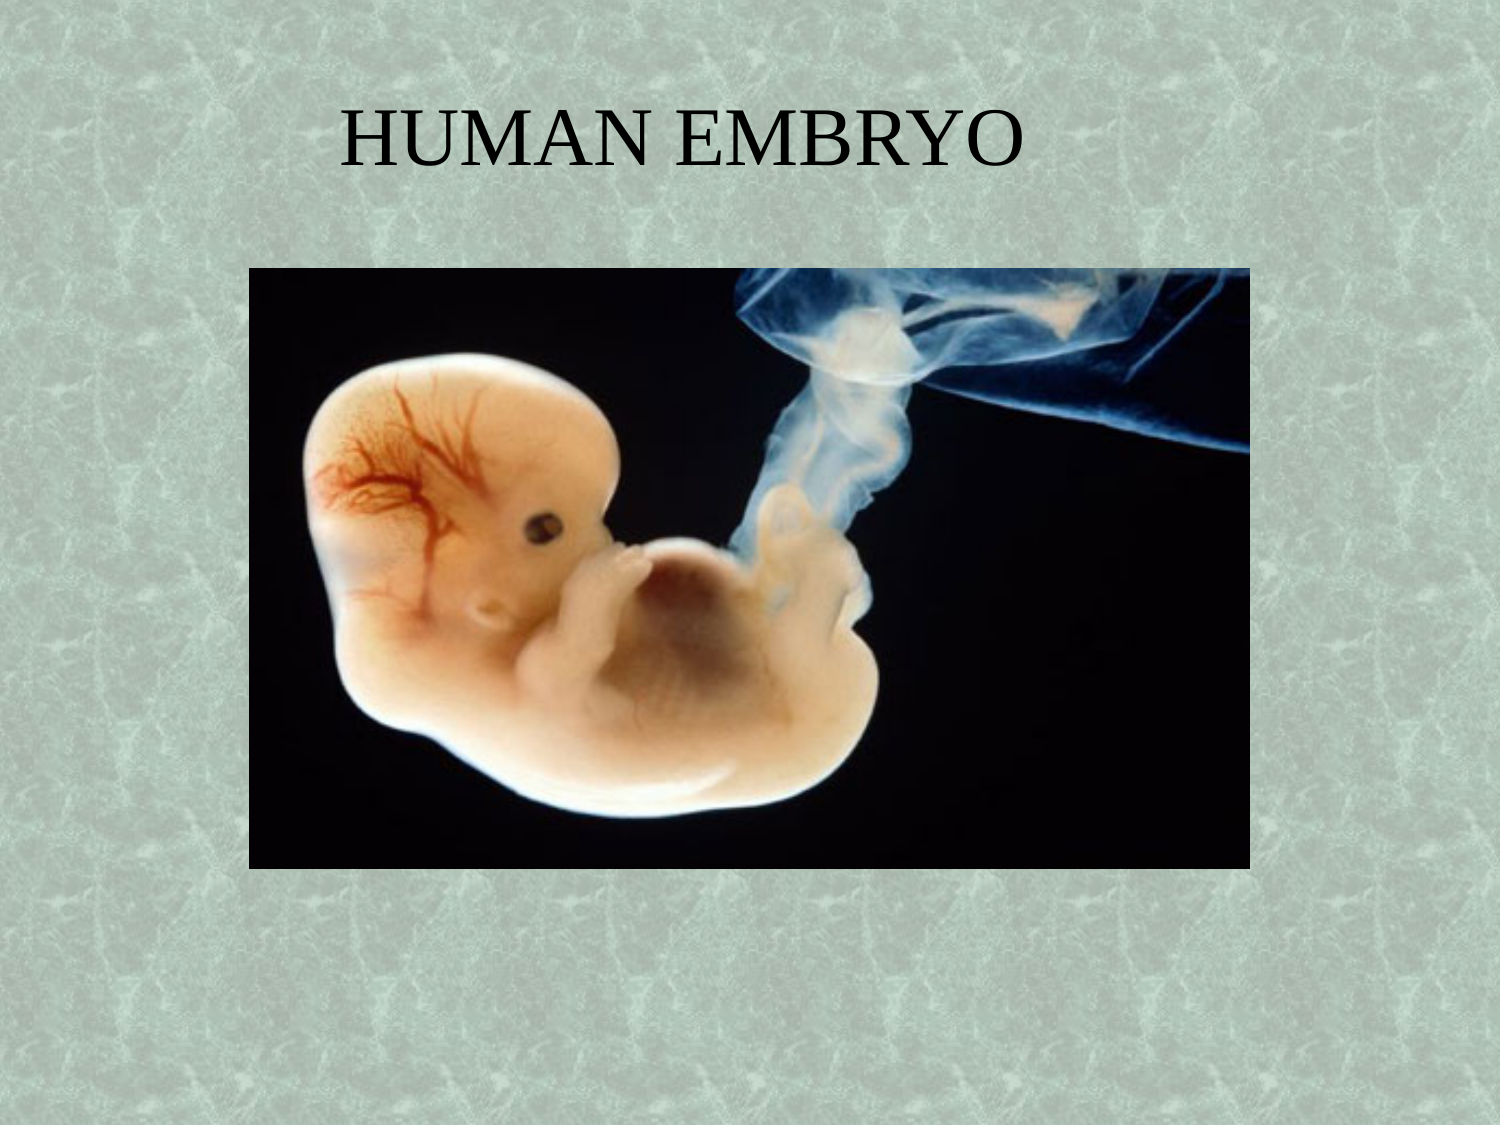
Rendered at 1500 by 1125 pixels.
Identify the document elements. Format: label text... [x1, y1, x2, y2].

picture [249, 268, 1251, 869]
text_box HUMAN EMBRYO [324, 75, 1150, 190]
